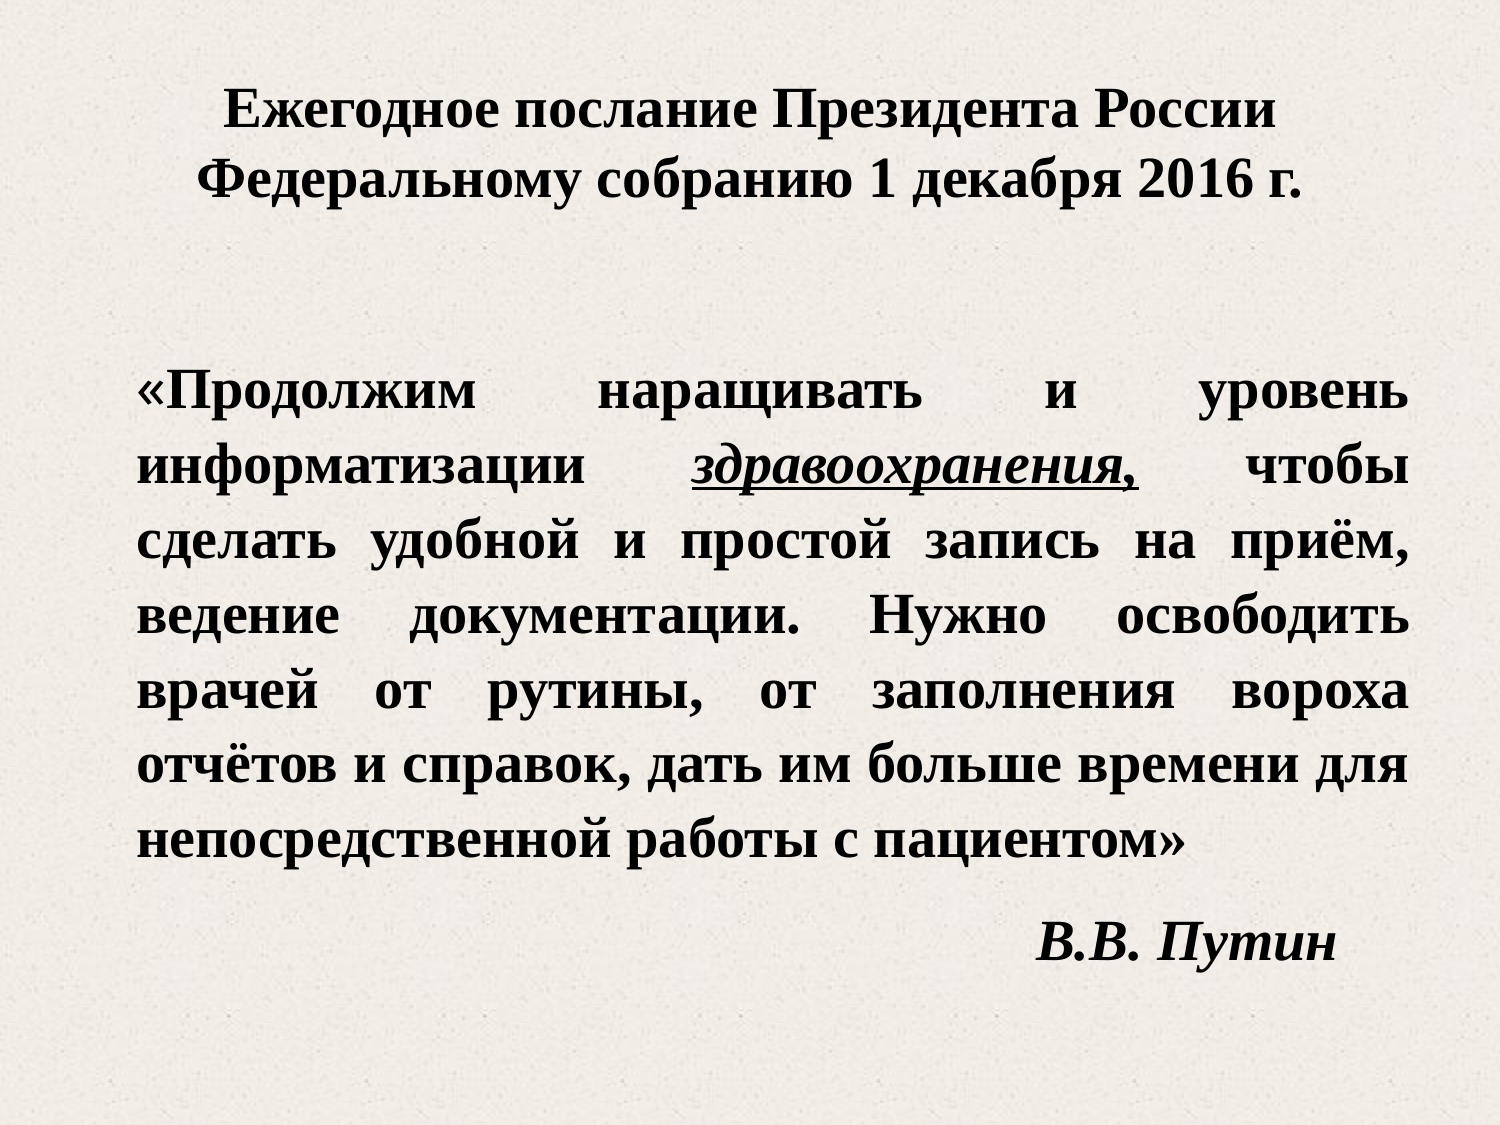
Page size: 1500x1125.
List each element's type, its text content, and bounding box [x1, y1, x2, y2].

list «Продолжим наращивать и уровень информатизации здравоохранения, чтобы сделать удобной и простой запись на приём, ведение документации. Нужно освободить врачей от рутины, от заполнения вороха отчётов и справок, дать им больше времени для непосредственной работы с пациентом» В.В. Путин [64, 337, 1426, 1006]
title Ежегодное послание Президента России Федеральному собранию 1 декабря 2016 г. [74, 44, 1426, 233]
